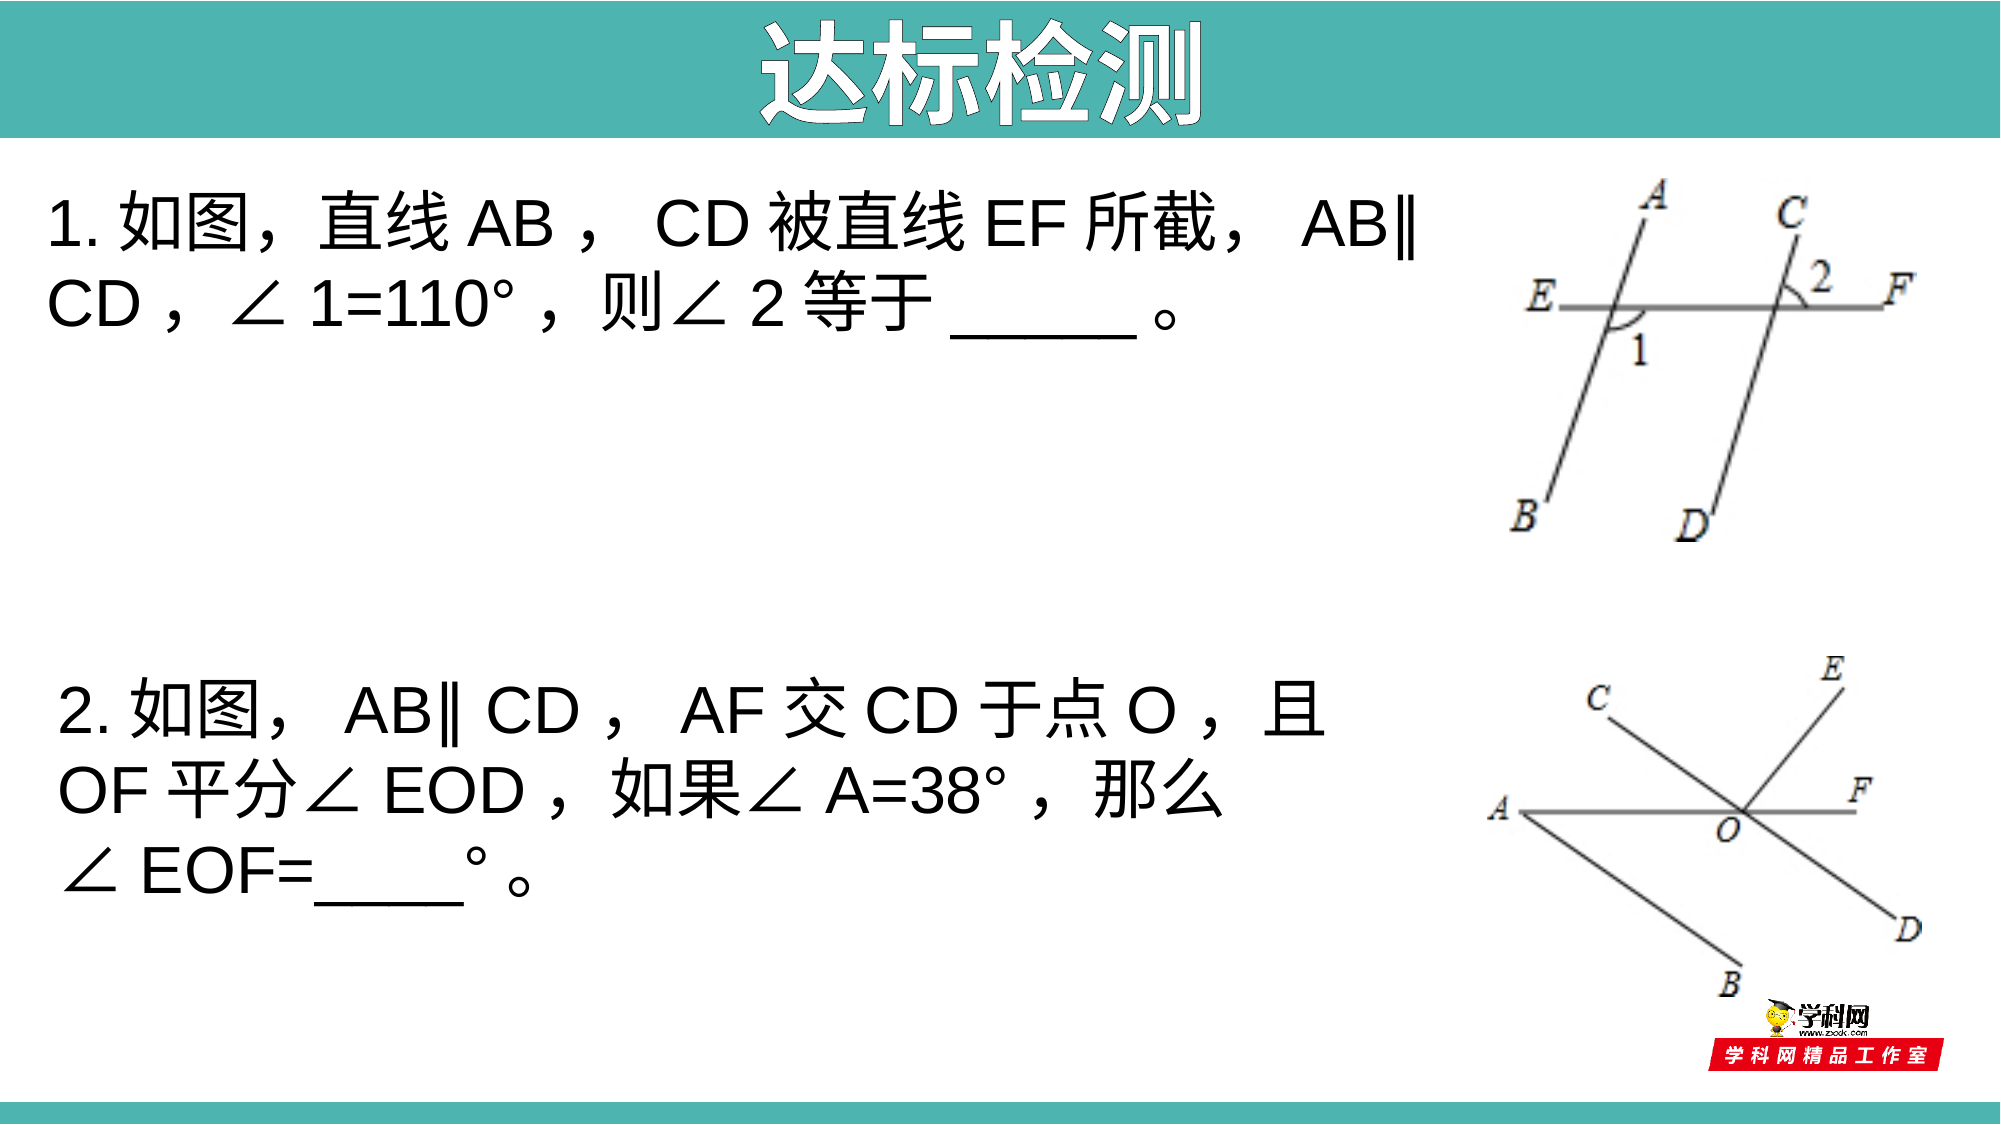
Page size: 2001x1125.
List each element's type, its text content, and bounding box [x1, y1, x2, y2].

picture [0, 1, 2001, 1124]
text_box 2.如图，AB∥ CD，AF交CD于点O，且OF平分∠EOD，如果∠A=38°，那么∠EOF=____°。 [42, 659, 1448, 915]
text_box 1.如图，直线AB，CD被直线EF所截，AB∥ CD，∠1=110°，则∠2等于_____。 [31, 172, 1510, 348]
text_box 达标检测 [742, 0, 1223, 146]
